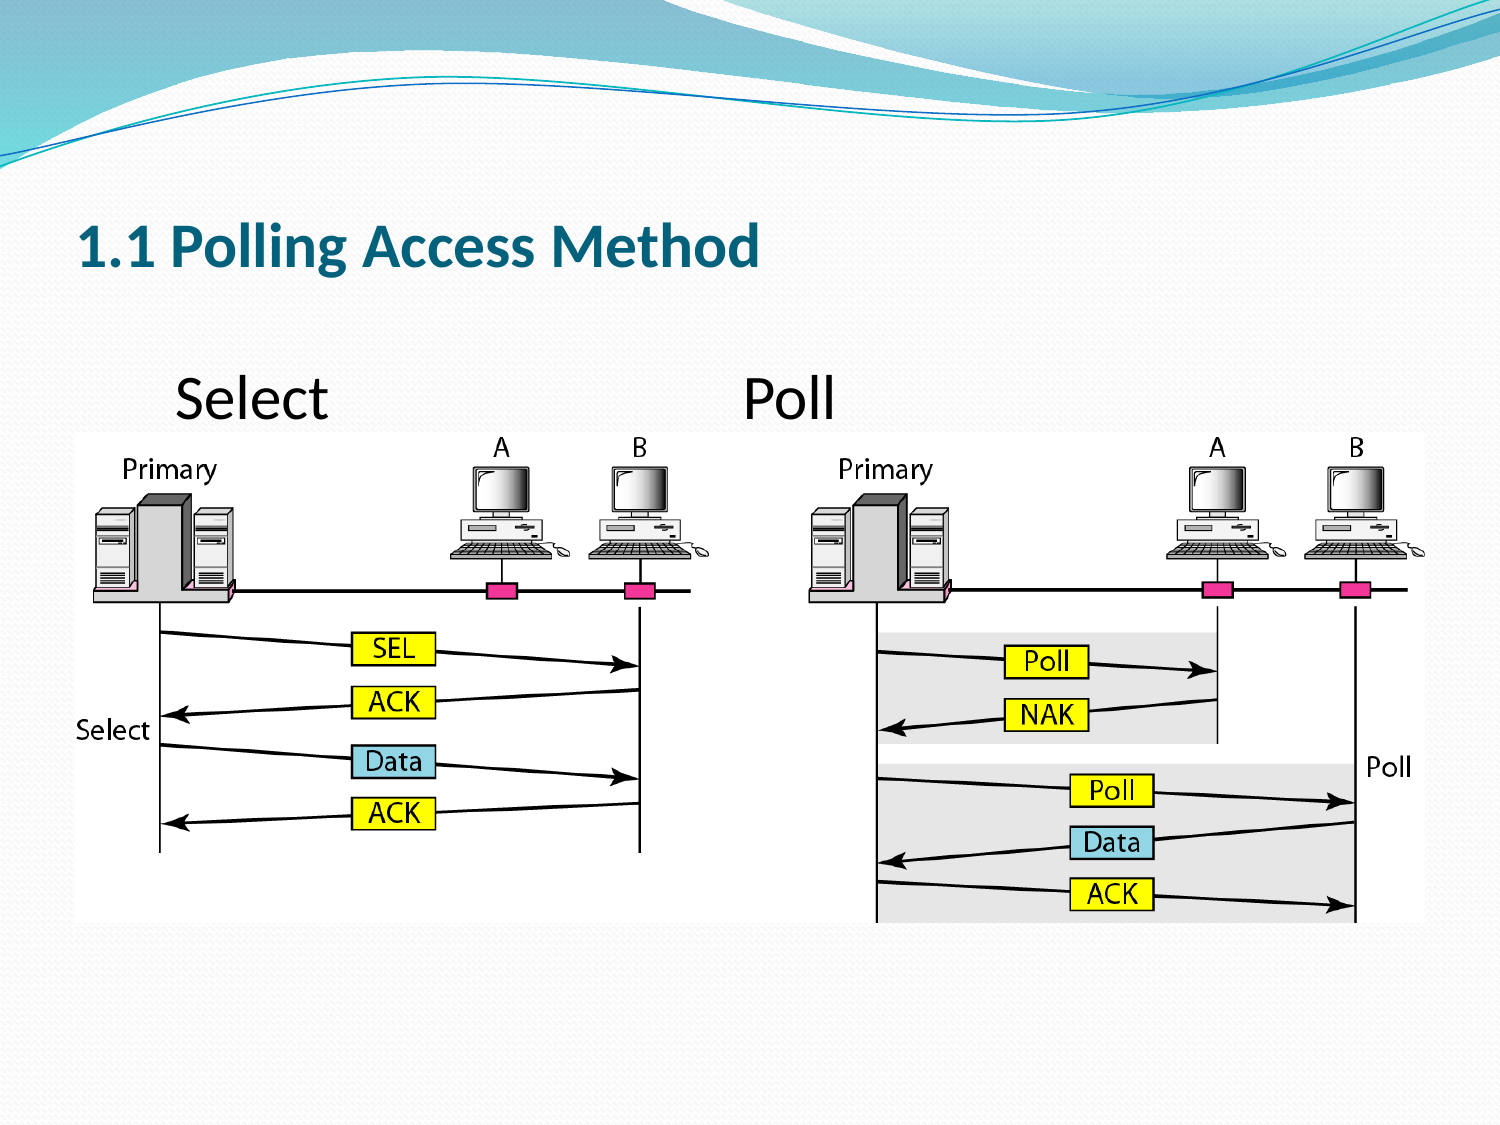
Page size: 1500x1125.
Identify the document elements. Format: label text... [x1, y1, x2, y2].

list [74, 432, 1426, 923]
title 1.1 Polling Access Method Select Poll [75, 115, 1425, 432]
